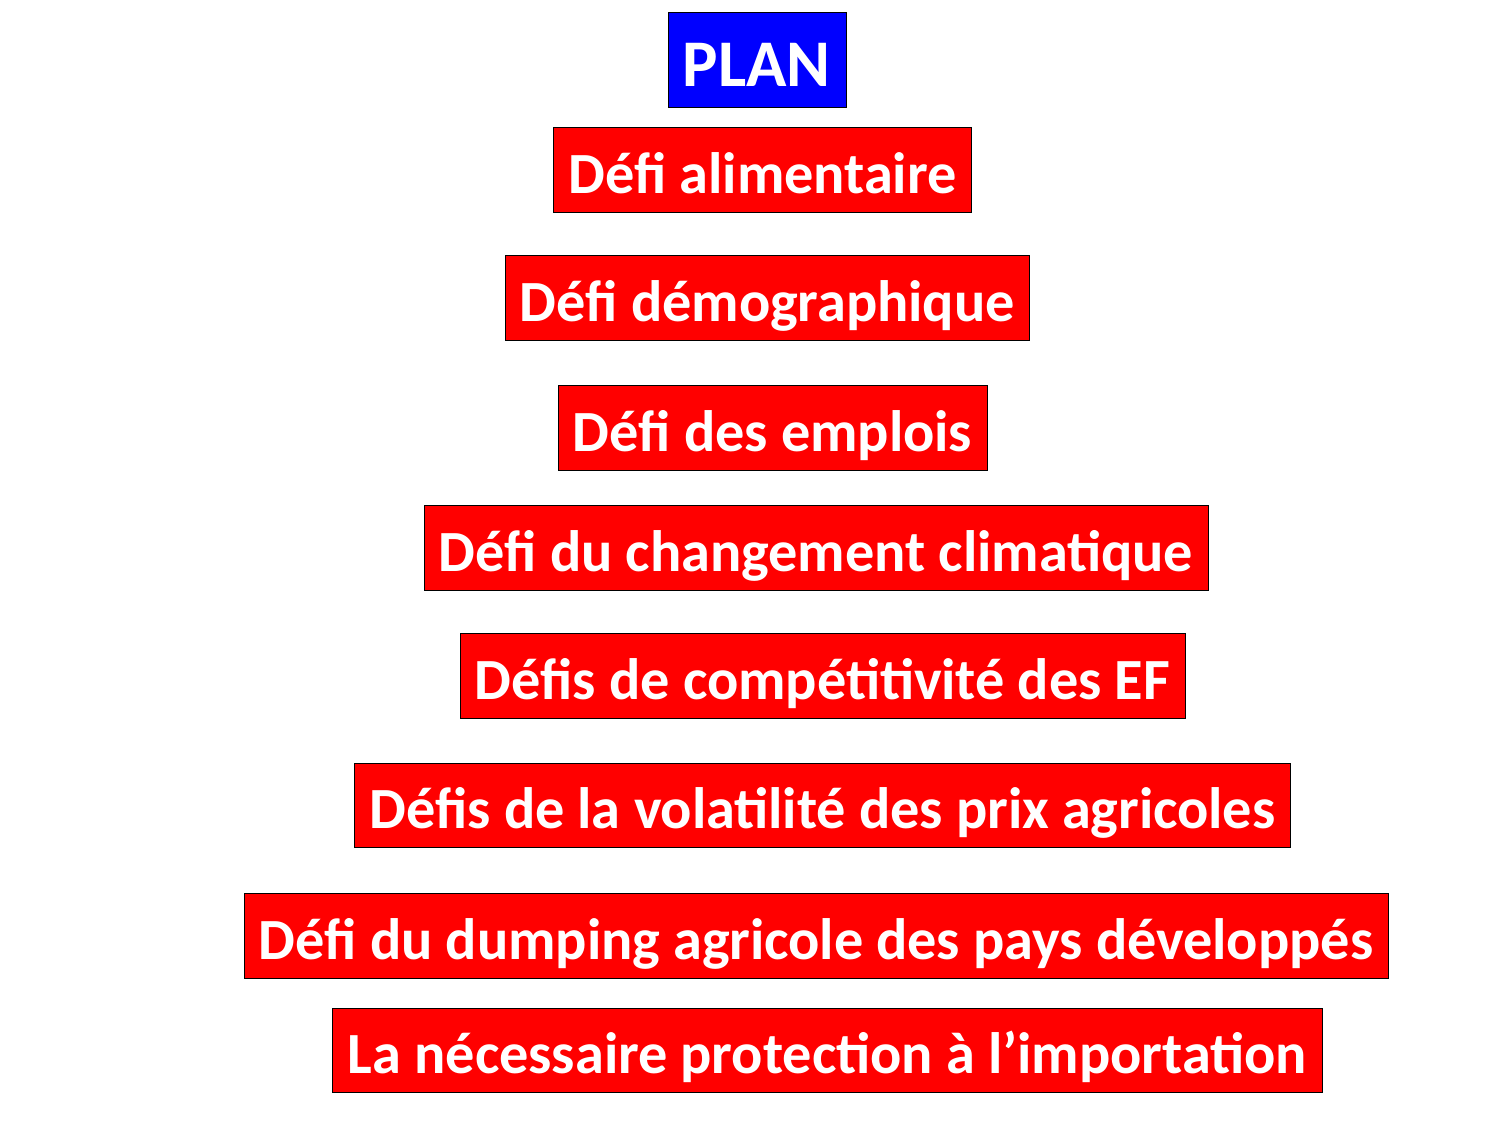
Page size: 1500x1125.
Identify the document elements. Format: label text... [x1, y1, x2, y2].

text_box Défi des emplois [558, 385, 988, 471]
text_box La nécessaire protection à l’importation [332, 1008, 1323, 1093]
text_box Défis de la volatilité des prix agricoles [354, 763, 1291, 848]
text_box Défi du changement climatique [424, 505, 1209, 591]
text_box Défi alimentaire [553, 127, 972, 213]
text_box Défi démographique [505, 255, 1030, 341]
text_box Défi du dumping agricole des pays développés [244, 893, 1389, 979]
text_box PLAN [668, 12, 847, 108]
text_box Défis de compétitivité des EF [460, 633, 1186, 719]
